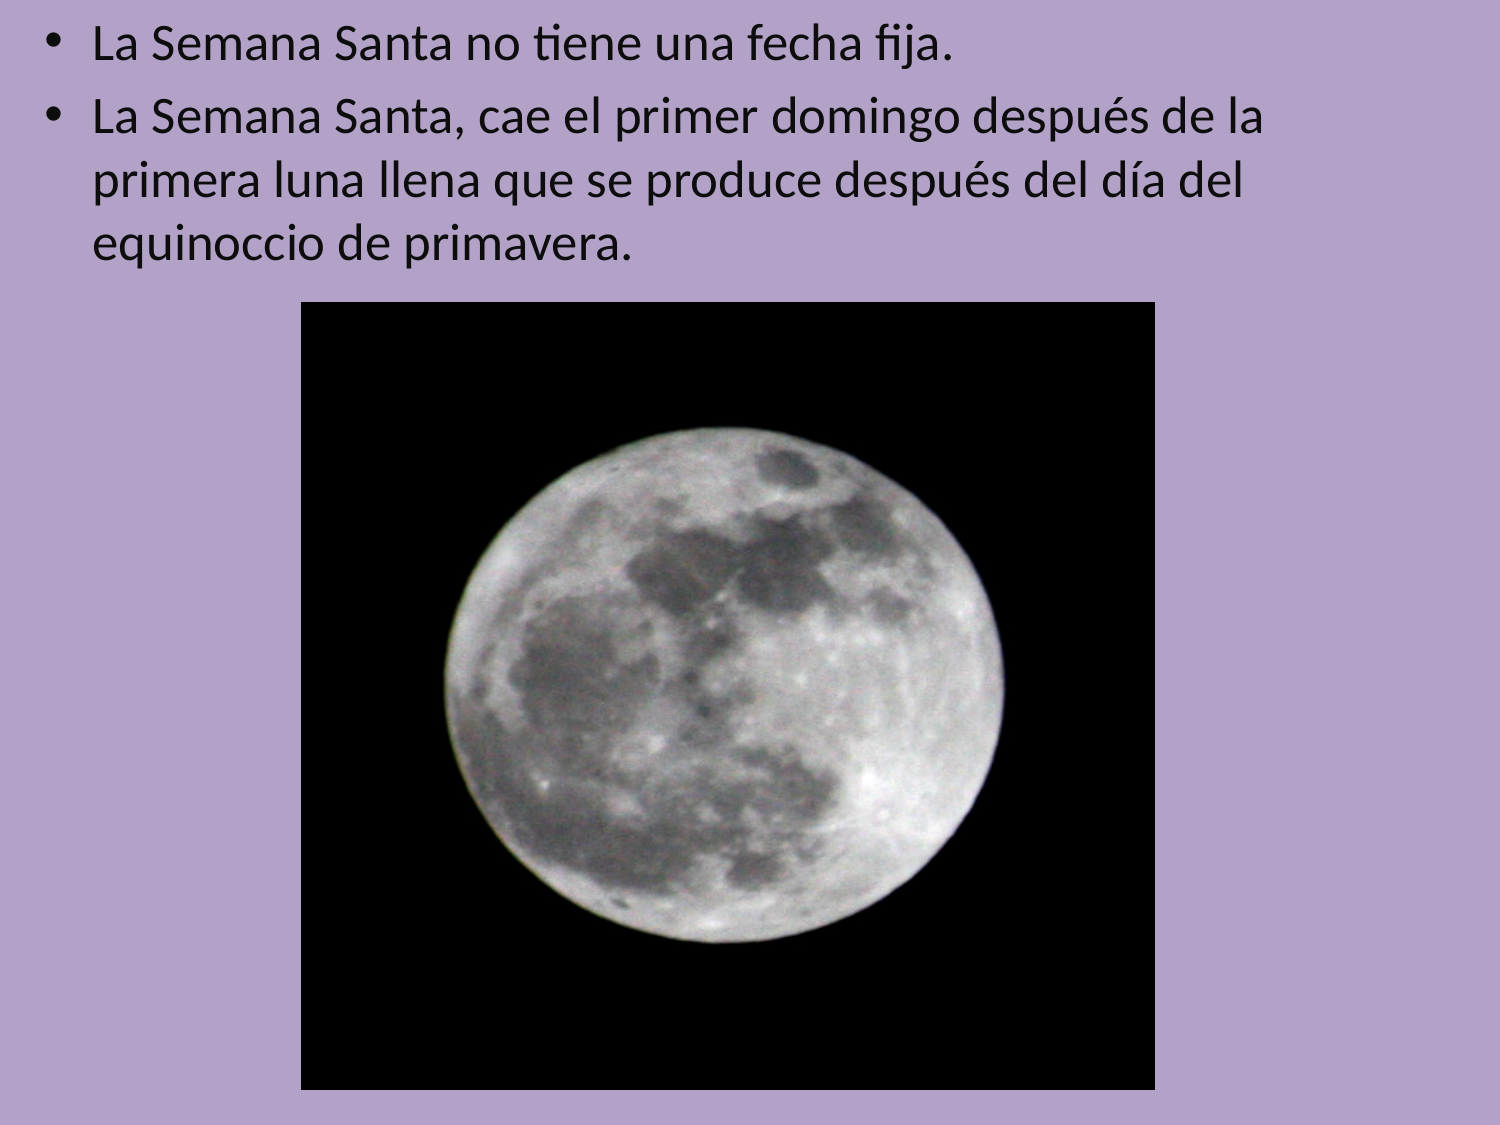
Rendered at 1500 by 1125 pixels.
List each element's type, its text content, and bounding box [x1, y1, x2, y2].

picture [300, 302, 1155, 1090]
list La Semana Santa no tiene una fecha fija. La Semana Santa, cae el primer domingo después de la primera luna llena que se produce después del día del equinoccio de primavera. [29, 0, 1459, 279]
